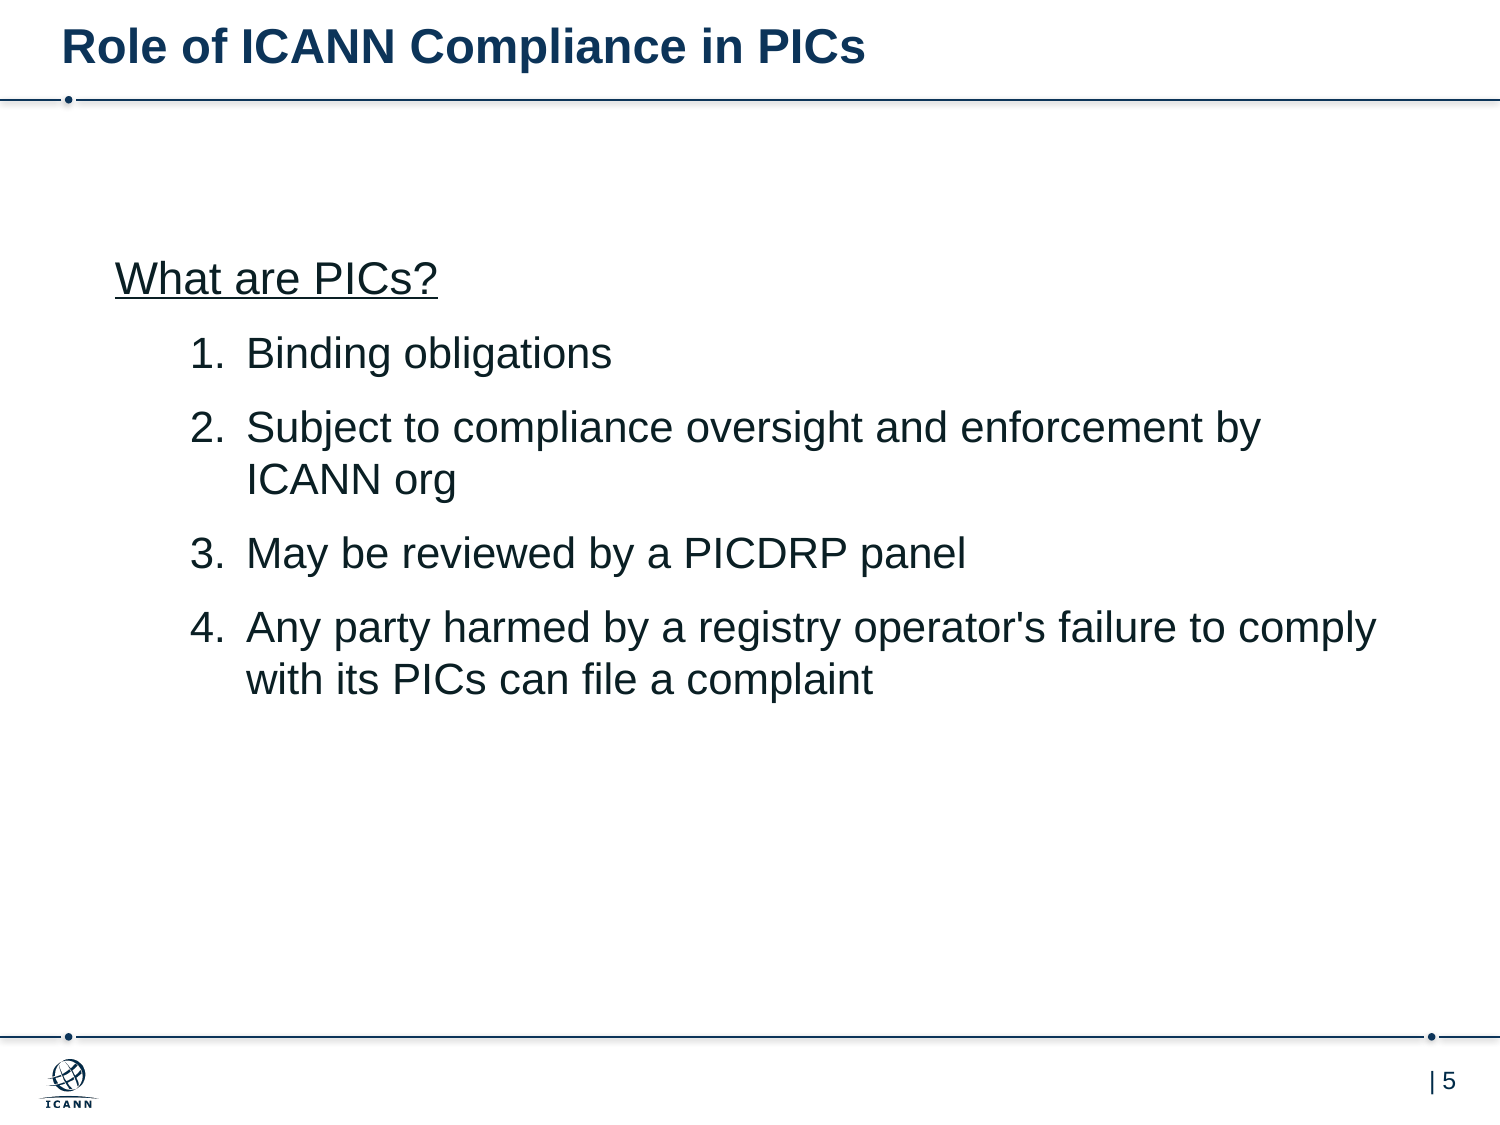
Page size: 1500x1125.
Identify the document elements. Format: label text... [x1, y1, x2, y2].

picture [38, 1059, 99, 1108]
title Role of ICANN Compliance in PICs [61, 7, 1376, 82]
text_box What are PICs? Binding obligations Subject to compliance oversight and enforcement by ICANN org May be reviewed by a PICDRP panel Any party harmed by a registry operator's failure to comply with its PICs can file a complaint [99, 241, 1398, 992]
